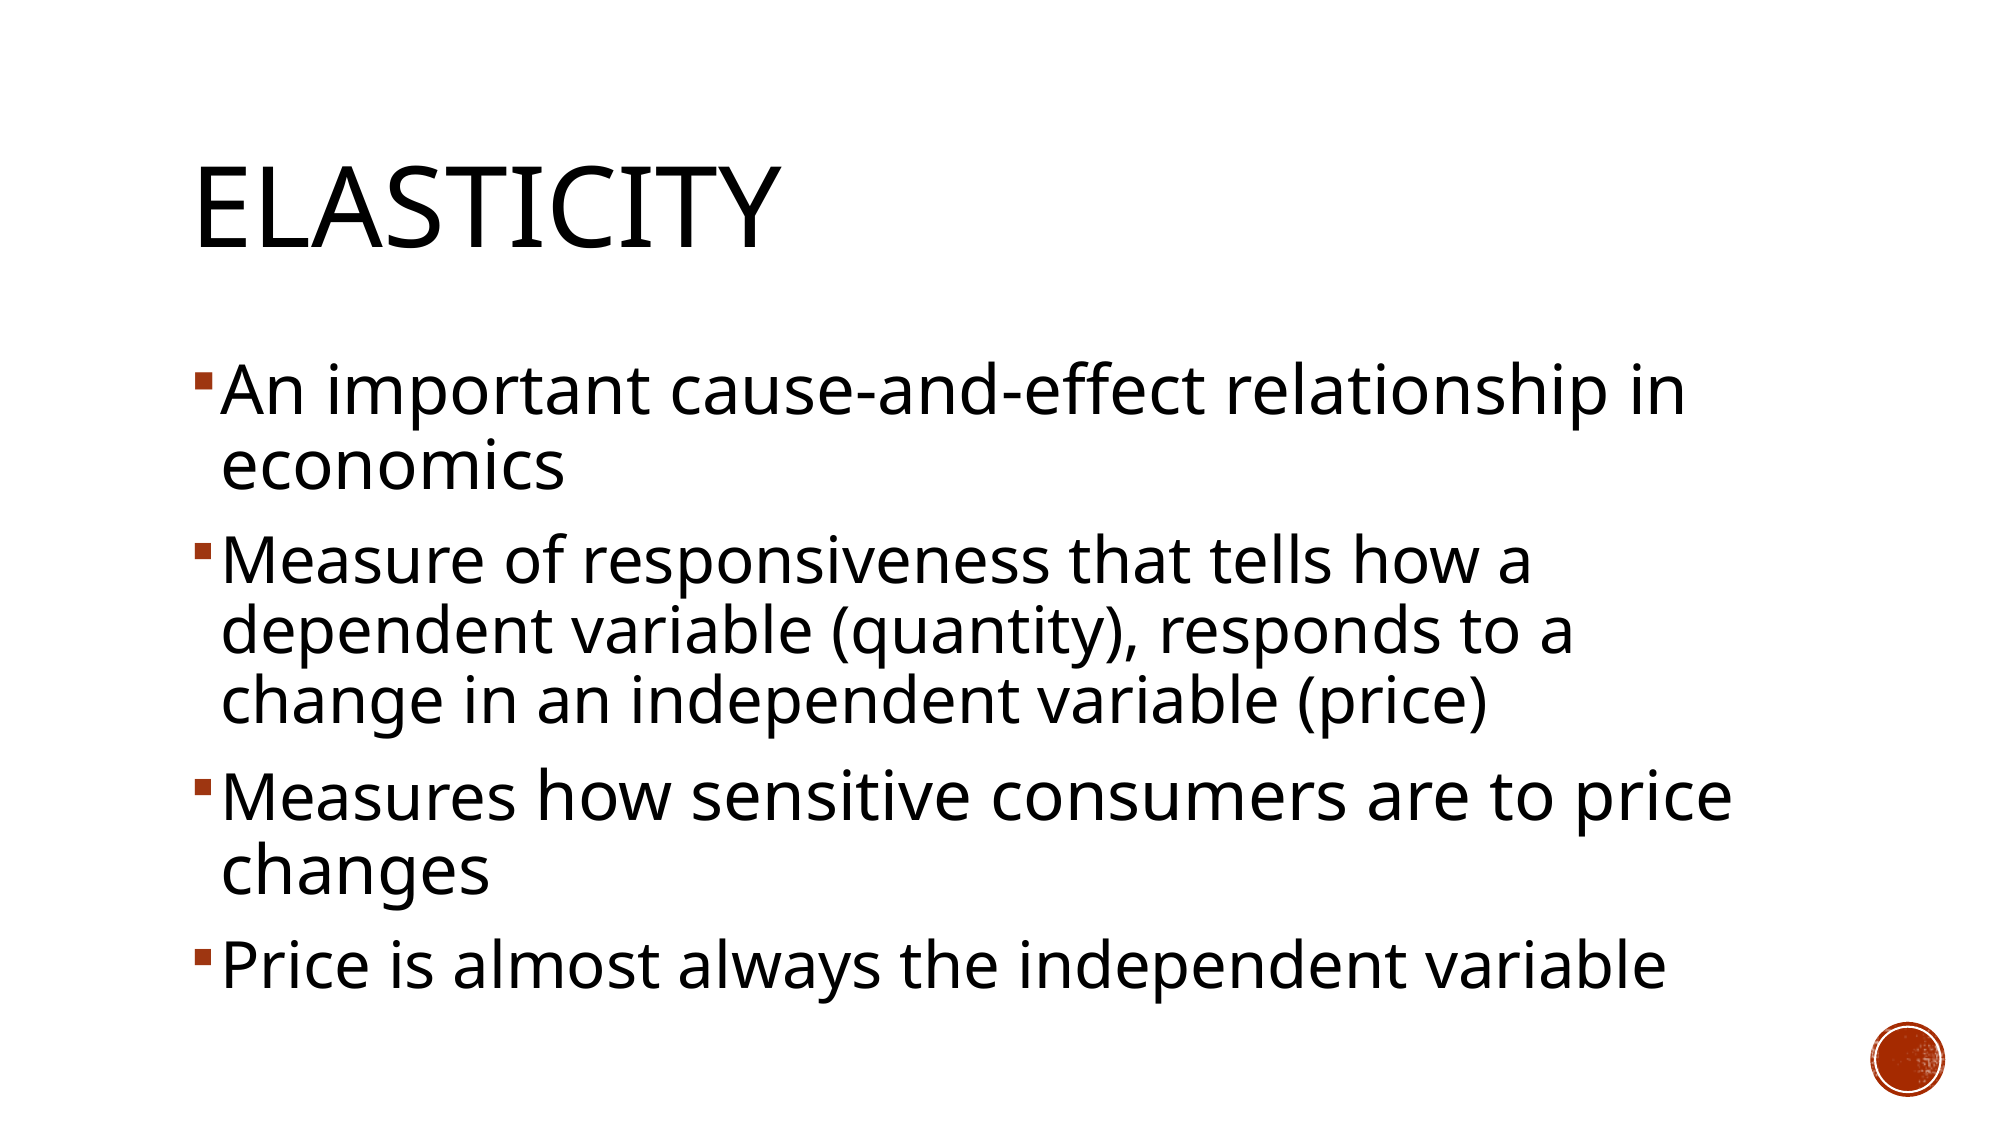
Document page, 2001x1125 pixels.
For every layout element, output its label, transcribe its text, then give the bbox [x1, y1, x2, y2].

list An important cause-and-effect relationship in economics Measure of responsiveness that tells how a dependent variable (quantity), responds to a change in an independent variable (price) Measures how sensitive consumers are to price changes Price is almost always the independent variable [175, 348, 1826, 1013]
title Elasticity [175, 79, 1826, 344]
